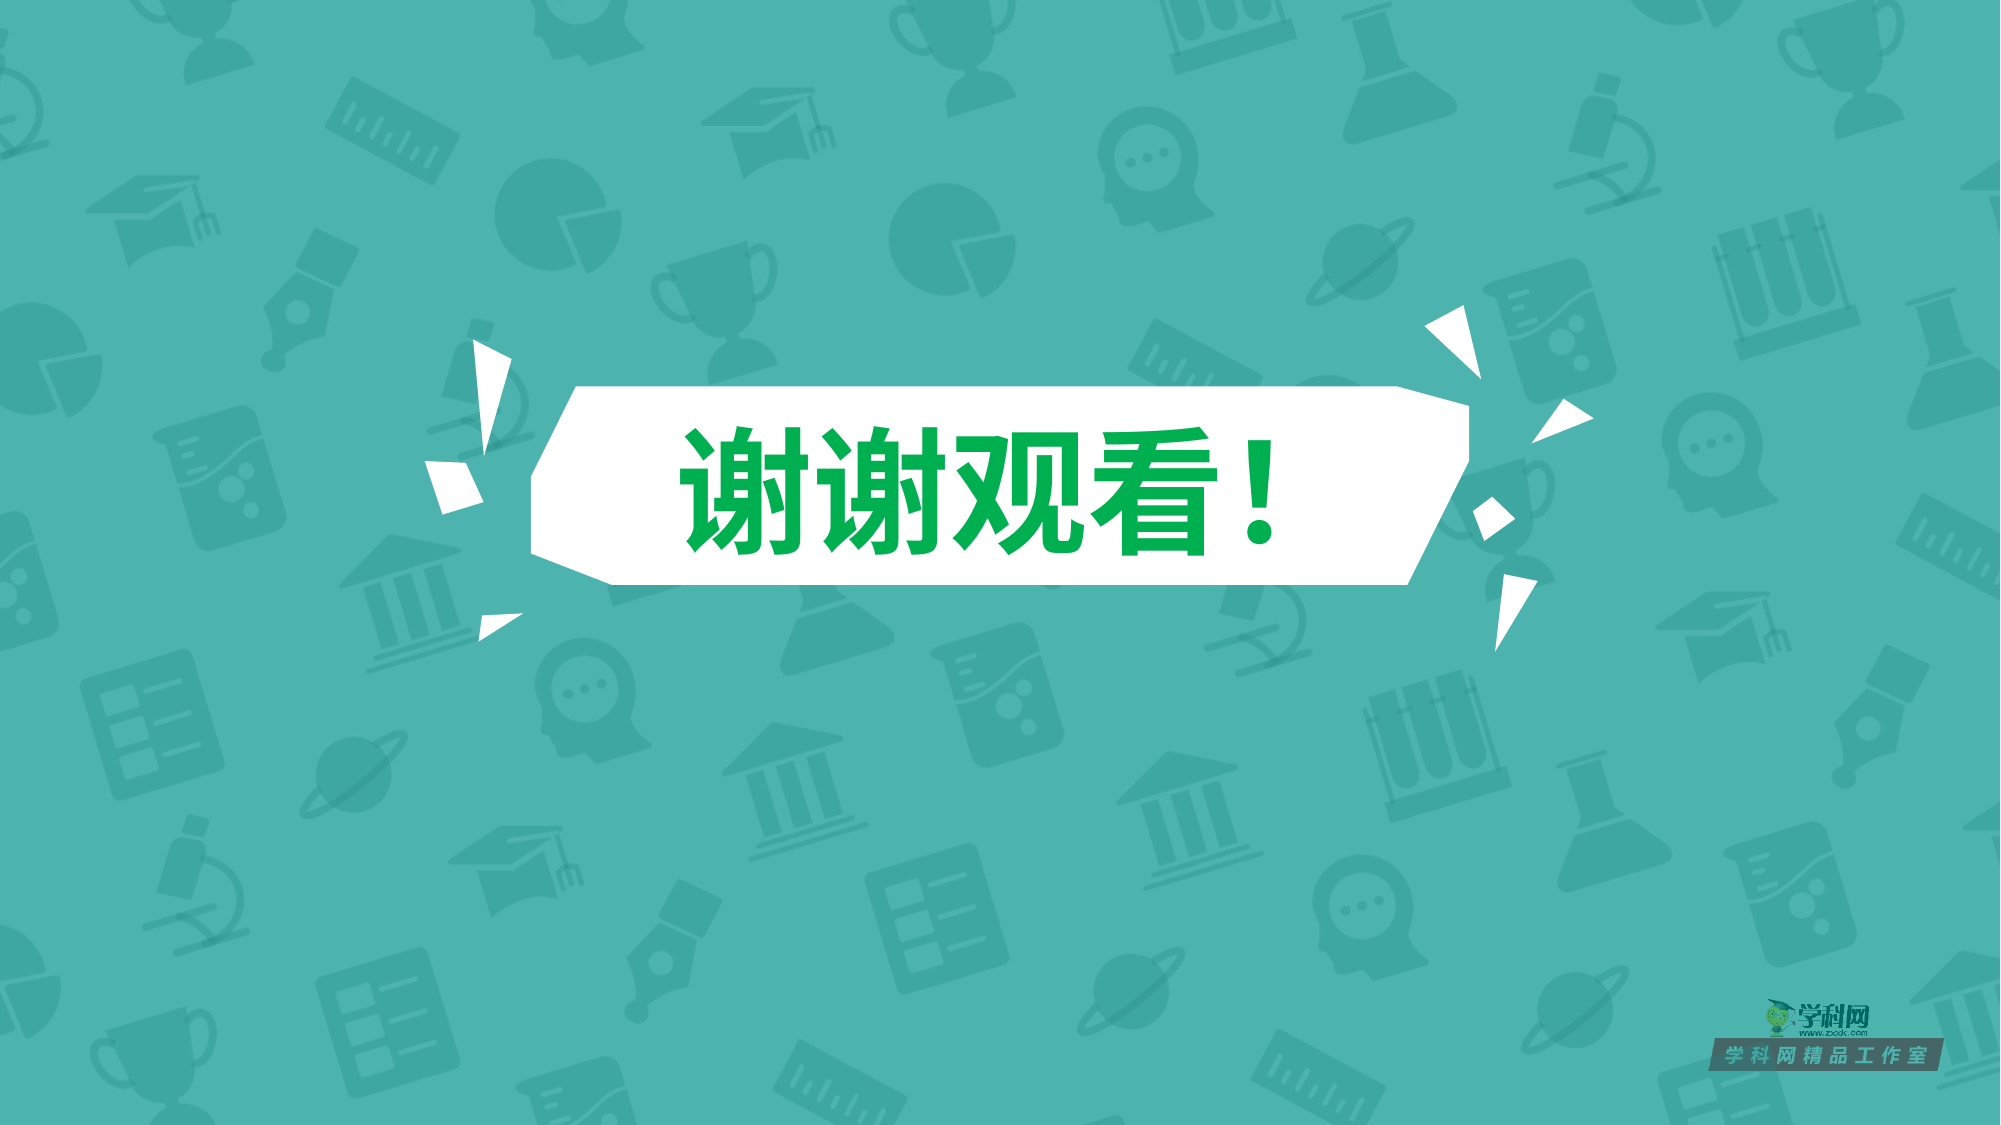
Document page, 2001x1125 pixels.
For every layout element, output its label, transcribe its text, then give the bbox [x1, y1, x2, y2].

text_box [529, 385, 1471, 586]
text_box 谢谢观看！ [660, 398, 1382, 579]
text_box [477, 612, 524, 644]
text_box [1471, 495, 1517, 543]
text_box [423, 459, 486, 516]
text_box [1422, 303, 1484, 383]
text_box [1494, 572, 1540, 653]
text_box [471, 337, 513, 457]
picture [0, 0, 2001, 1125]
text_box [1528, 397, 1597, 446]
